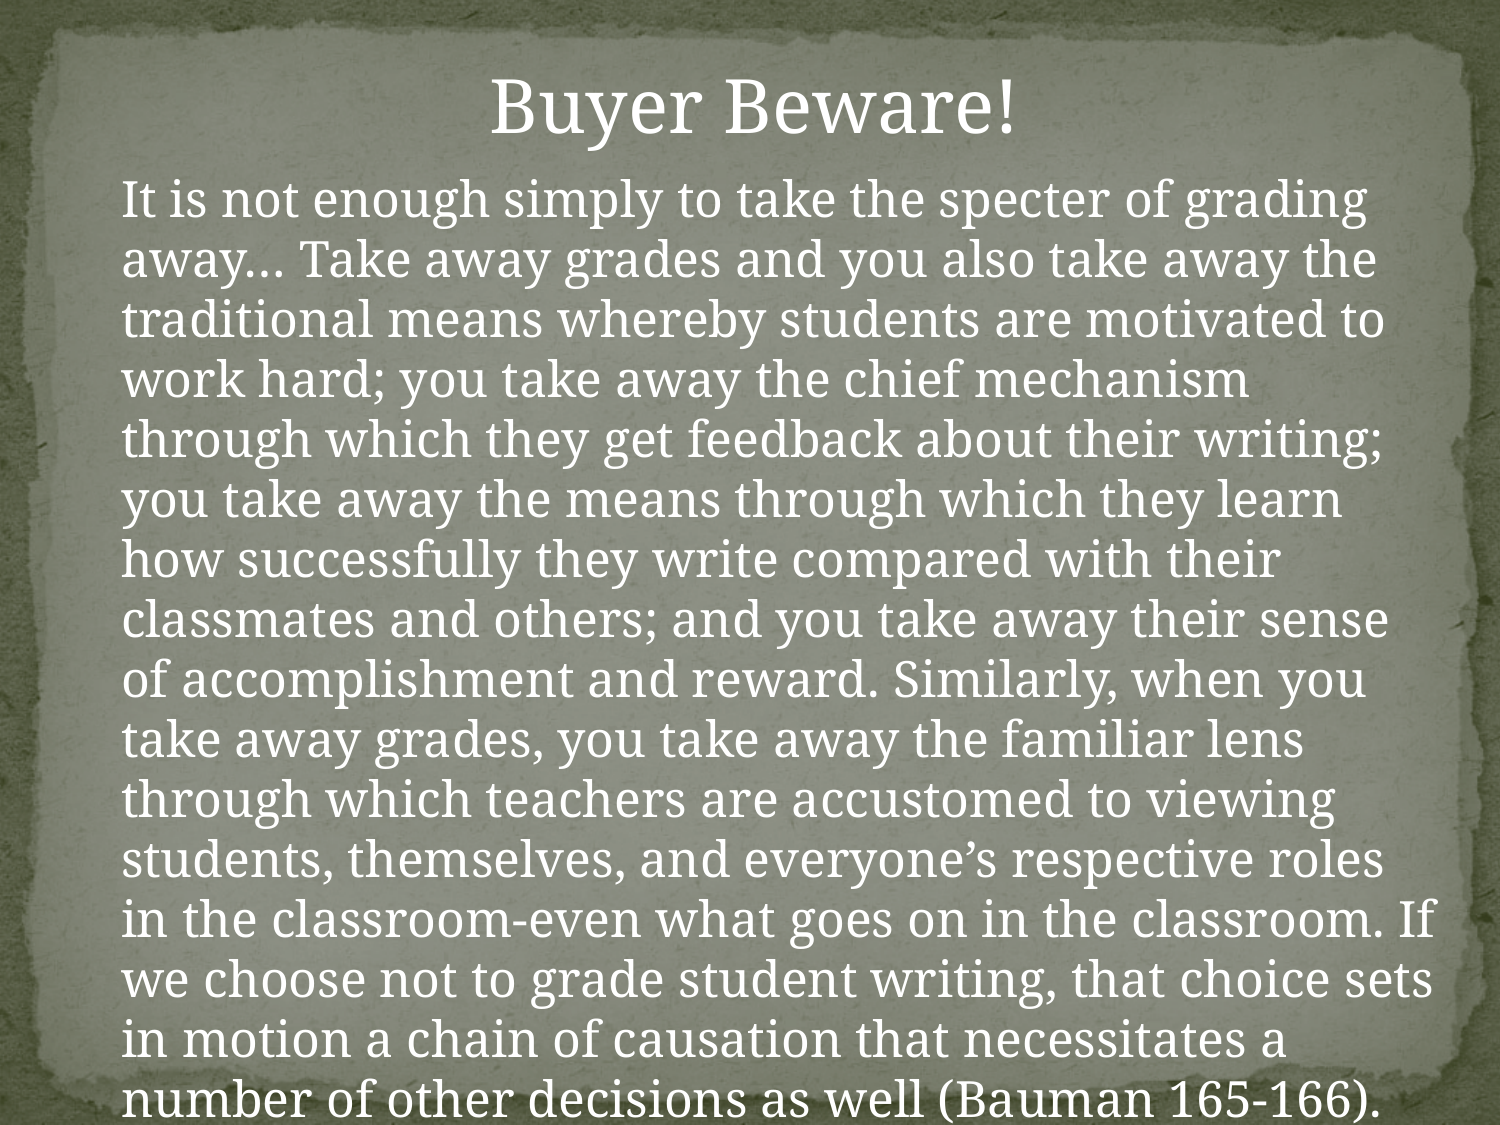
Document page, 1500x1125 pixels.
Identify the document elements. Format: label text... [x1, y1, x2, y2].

text_box It is not enough simply to take the specter of grading away… Take away grades and you also take away the traditional means whereby students are motivated to work hard; you take away the chief mechanism through which they get feedback about their writing; you take away the means through which they learn how successfully they write compared with their classmates and others; and you take away their sense of accomplishment and reward. Similarly, when you take away grades, you take away the familiar lens through which teachers are accustomed to viewing students, themselves, and everyone’s respective roles in the classroom-even what goes on in the classroom. If we choose not to grade student writing, that choice sets in motion a chain of causation that necessitates a number of other decisions as well (Bauman 165-166). [106, 159, 1452, 1125]
text_box Buyer Beware! [474, 51, 1036, 157]
